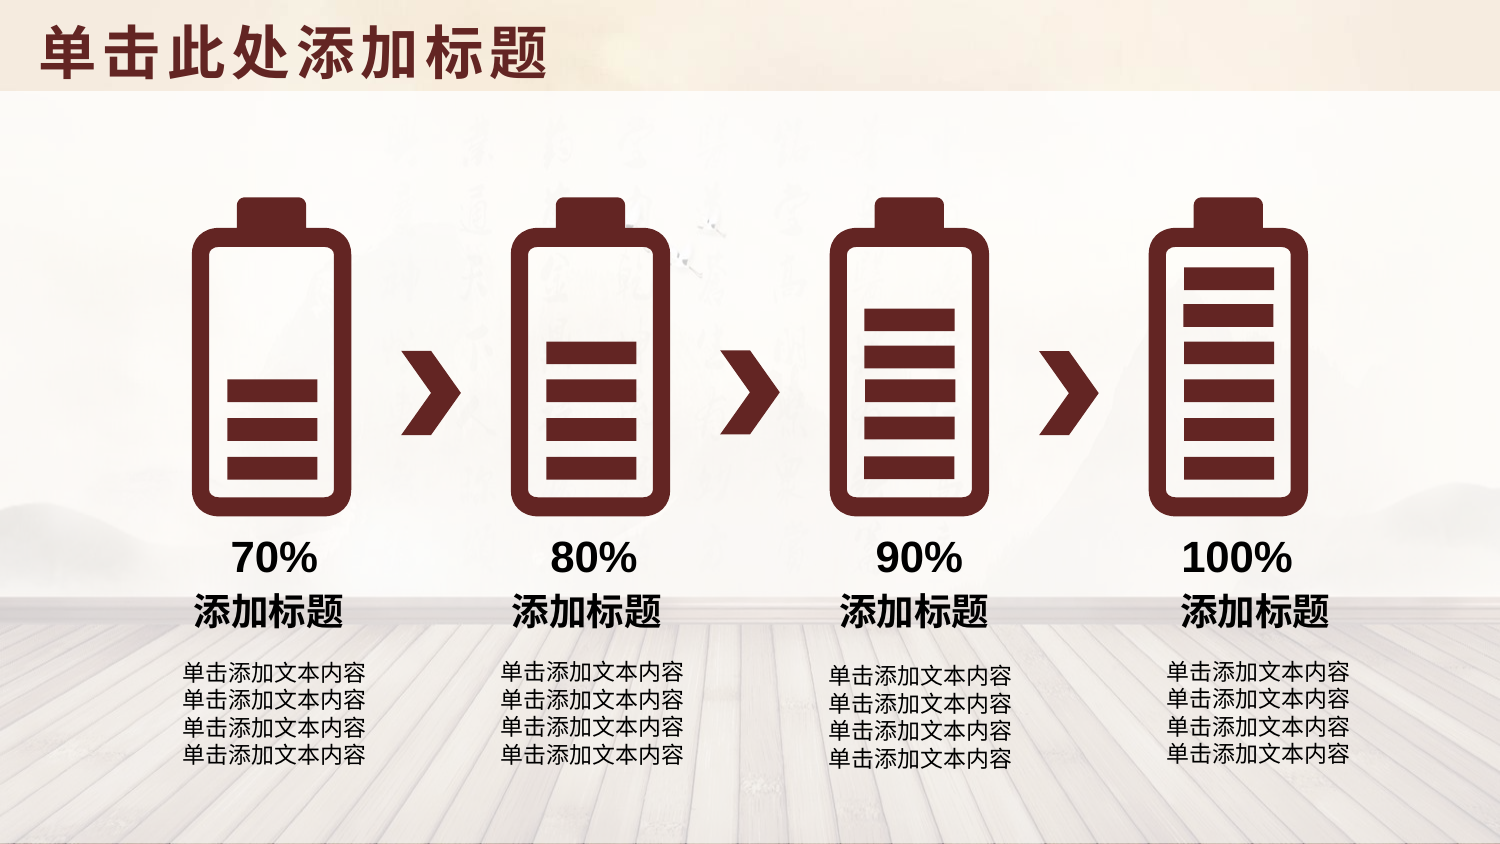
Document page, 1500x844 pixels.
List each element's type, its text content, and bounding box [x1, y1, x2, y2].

text_box 单击添加文本内容 单击添加文本内容 单击添加文本内容 单击添加文本内容 [1105, 651, 1412, 773]
text_box [864, 416, 955, 440]
text_box [1184, 267, 1275, 291]
text_box [1148, 197, 1309, 517]
text_box 添加标题 [182, 582, 356, 639]
picture [0, 0, 1500, 91]
text_box [191, 197, 352, 517]
text_box 单击此处添加标题 [23, 8, 564, 94]
text_box 100% [1169, 522, 1305, 582]
text_box [1184, 341, 1275, 365]
text_box [546, 418, 637, 441]
text_box [864, 308, 955, 332]
text_box [1183, 304, 1274, 327]
text_box [1039, 351, 1099, 436]
text_box 单击添加文本内容 单击添加文本内容 单击添加文本内容 单击添加文本内容 [121, 652, 428, 774]
text_box [829, 197, 990, 517]
text_box 单击添加文本内容 单击添加文本内容 单击添加文本内容 单击添加文本内容 [439, 652, 746, 774]
text_box [720, 350, 780, 435]
text_box [1184, 379, 1275, 403]
text_box 70% [219, 522, 330, 582]
text_box [227, 379, 318, 403]
text_box [227, 418, 318, 441]
text_box [546, 456, 637, 480]
text_box 80% [539, 522, 650, 582]
text_box [401, 350, 461, 436]
text_box 添加标题 [828, 582, 1001, 639]
text_box [510, 197, 671, 517]
text_box [227, 456, 318, 480]
text_box [546, 379, 637, 403]
text_box [865, 379, 956, 403]
text_box 90% [864, 522, 975, 582]
text_box [1184, 456, 1275, 480]
text_box 添加标题 [500, 582, 674, 639]
text_box [1184, 418, 1275, 441]
text_box [864, 456, 955, 480]
text_box 单击添加文本内容 单击添加文本内容 单击添加文本内容 单击添加文本内容 [767, 656, 1074, 778]
text_box 添加标题 [1169, 582, 1342, 639]
text_box [546, 341, 637, 365]
text_box [864, 345, 955, 369]
